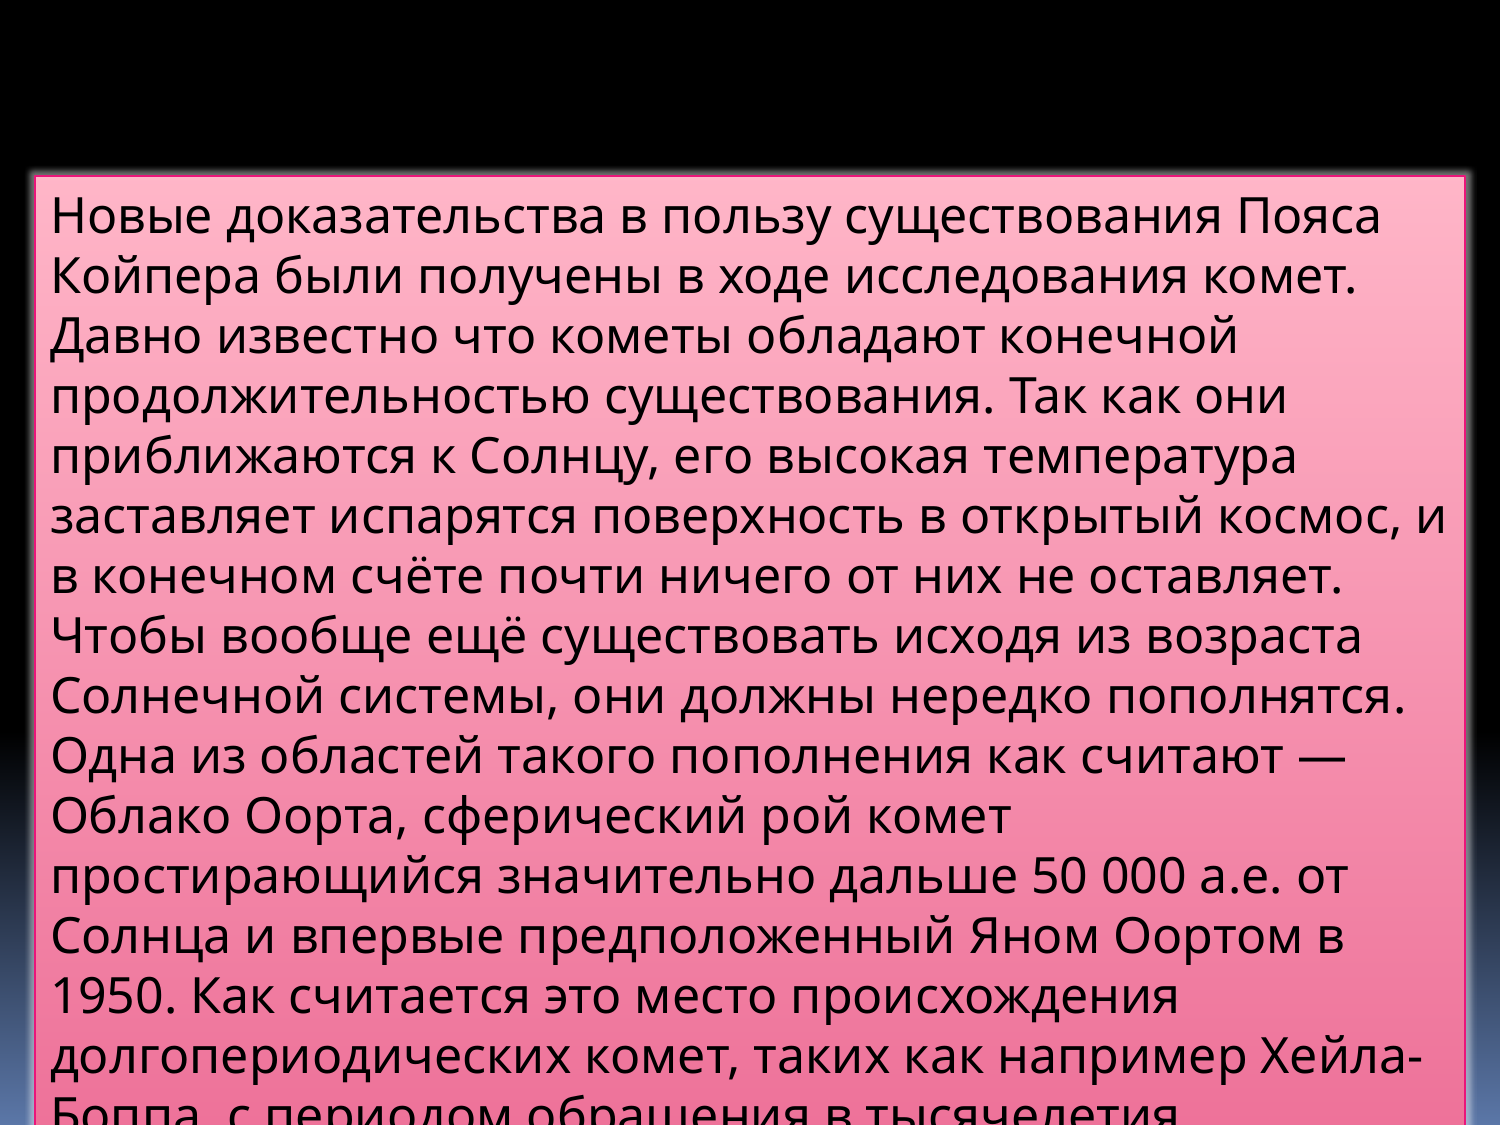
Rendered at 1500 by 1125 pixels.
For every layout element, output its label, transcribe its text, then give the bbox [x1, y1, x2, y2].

footer www.sliderpoint.org [150, 1052, 1063, 1113]
text_box Новые доказательства в пользу существования Пояса Койпера были получены в ходе исследования комет. Давно известно что кометы обладают конечной продолжительностью существования. Так как они приближаются к Солнцу, его высокая температура заставляет испарятся поверхность в открытый космос, и в конечном счёте почти ничего от них не оставляет. Чтобы вообще ещё существовать исходя из возраста Солнечной системы, они должны нередко пополнятся. Одна из областей такого пополнения как считают — Облако Оорта, сферический рой комет простирающийся значительно дальше 50 000 а.е. от Солнца и впервые предположенный Яном Оортом в 1950. Как считается это место происхождения долгопериодических комет, таких как например Хейла-Боппа, с периодом обращения в тысячелетия. [34, 175, 1466, 1125]
